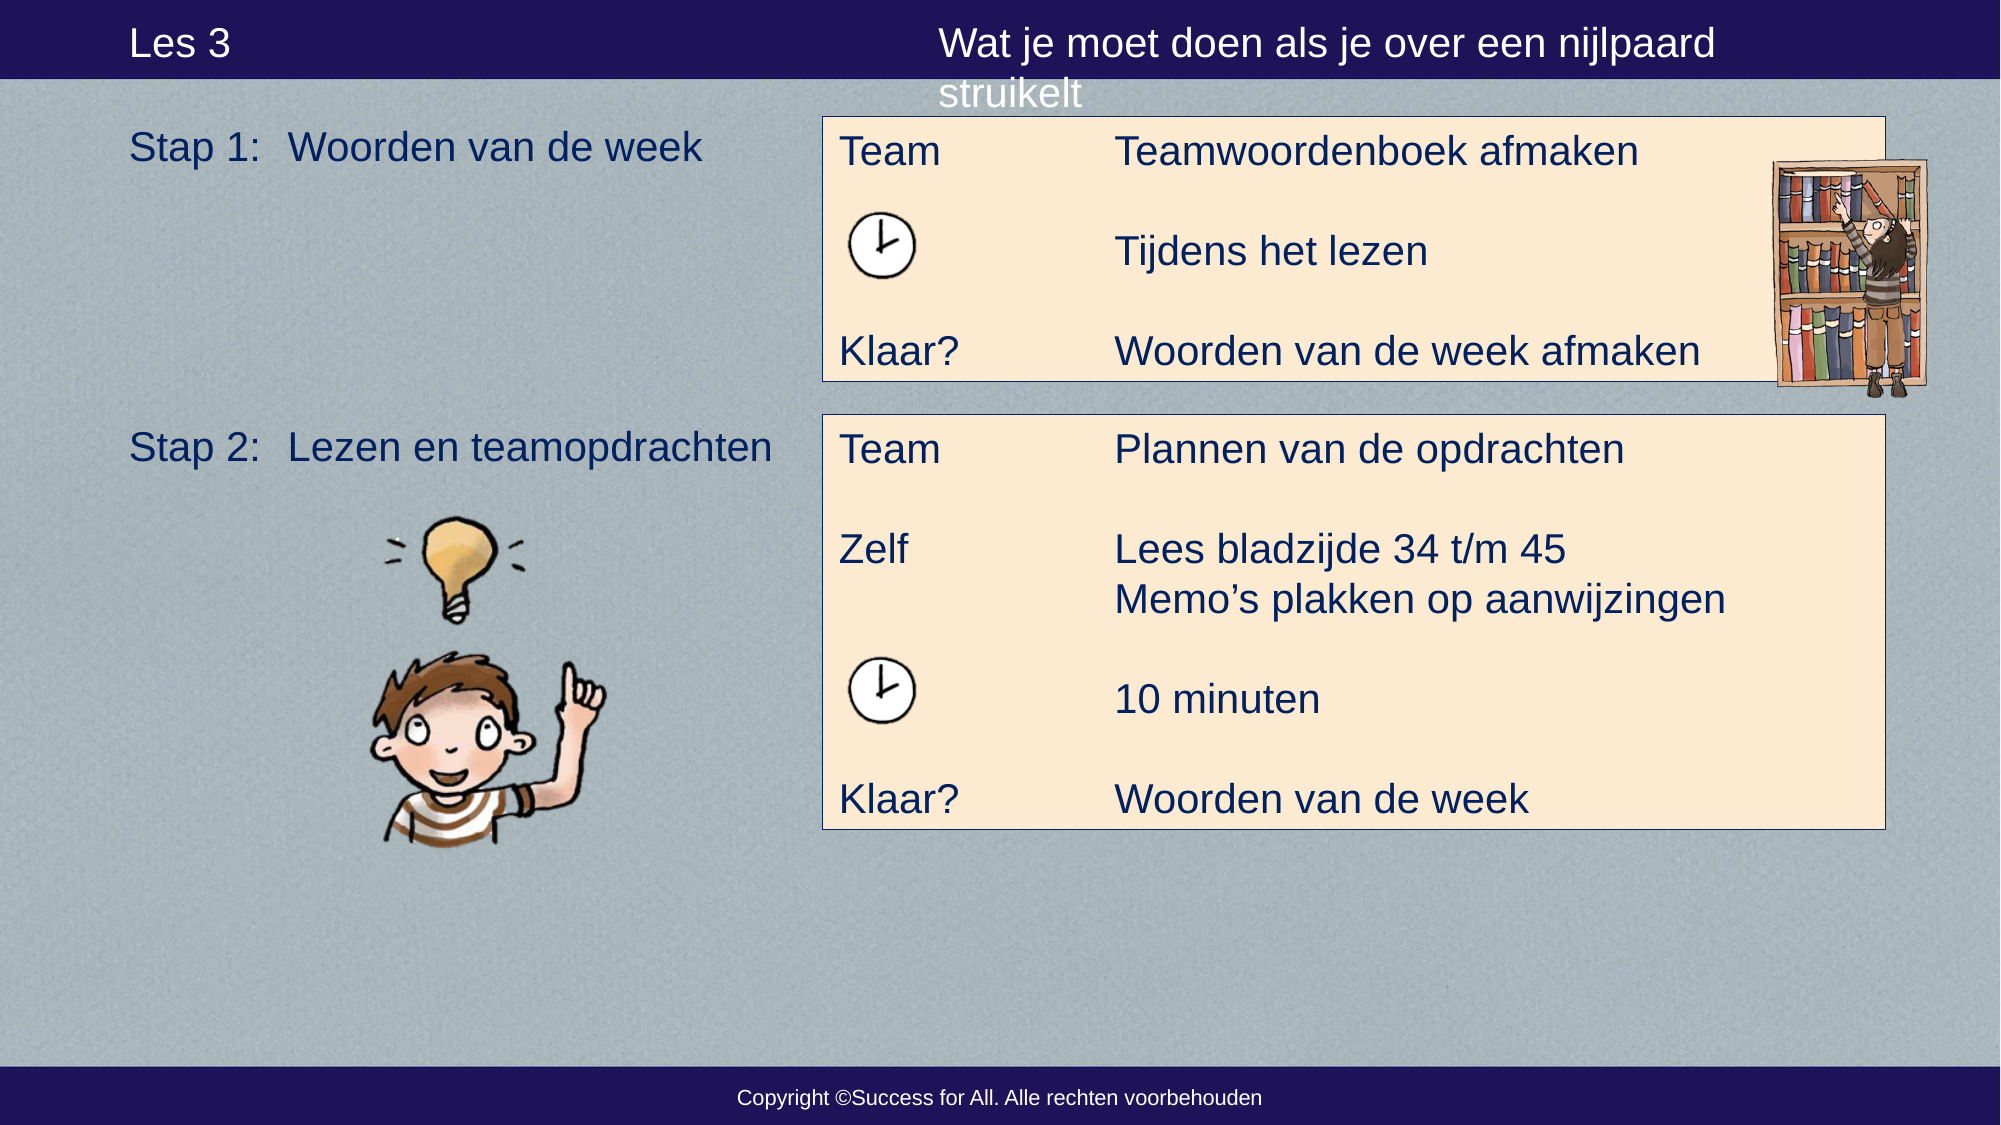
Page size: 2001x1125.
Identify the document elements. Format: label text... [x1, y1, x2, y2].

text_box Les 3 [114, 8, 354, 73]
text_box Stap 1: Woorden van de week Stap 2: Lezen en teamopdrachten [114, 112, 907, 528]
text_box Team Plannen van de opdrachten Zelf Lees bladzijde 34 t/m 45 Memo’s plakken op aanwijzingen 10 minuten Klaar? Woorden van de week [822, 414, 1886, 830]
picture [0, 0, 2001, 1125]
text_box Wat je moet doen als je over een nijlpaard struikelt [923, 8, 1886, 123]
text_box Team Teamwoordenboek afmaken Tijdens het lezen Klaar? Woorden van de week afmaken [822, 116, 1886, 382]
text_box Copyright ©Success for All. Alle rechten voorbehouden [0, 1076, 2000, 1125]
